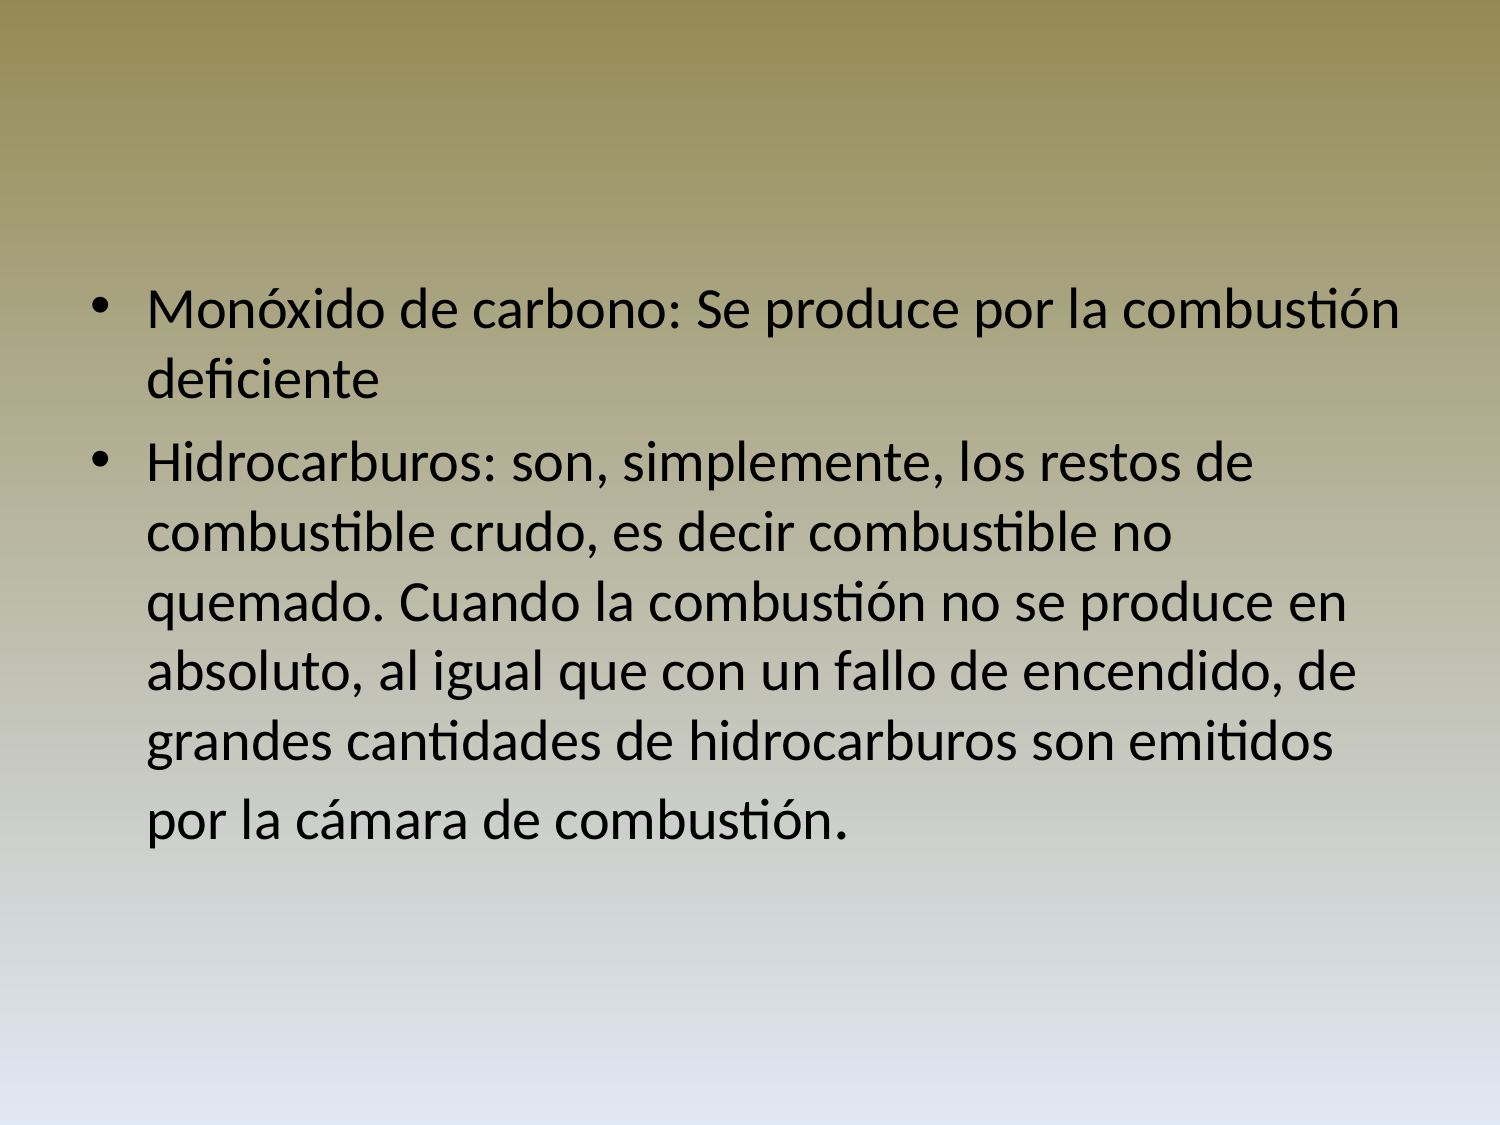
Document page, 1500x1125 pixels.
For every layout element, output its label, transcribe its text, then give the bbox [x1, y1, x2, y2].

list Monóxido de carbono: Se produce por la combustión deficiente Hidrocarburos: son, simplemente, los restos de combustible crudo, es decir combustible no quemado. Cuando la combustión no se produce en absoluto, al igual que con un fallo de encendido, de grandes cantidades de hidrocarburos son emitidos por la cámara de combustión. [75, 262, 1425, 1005]
